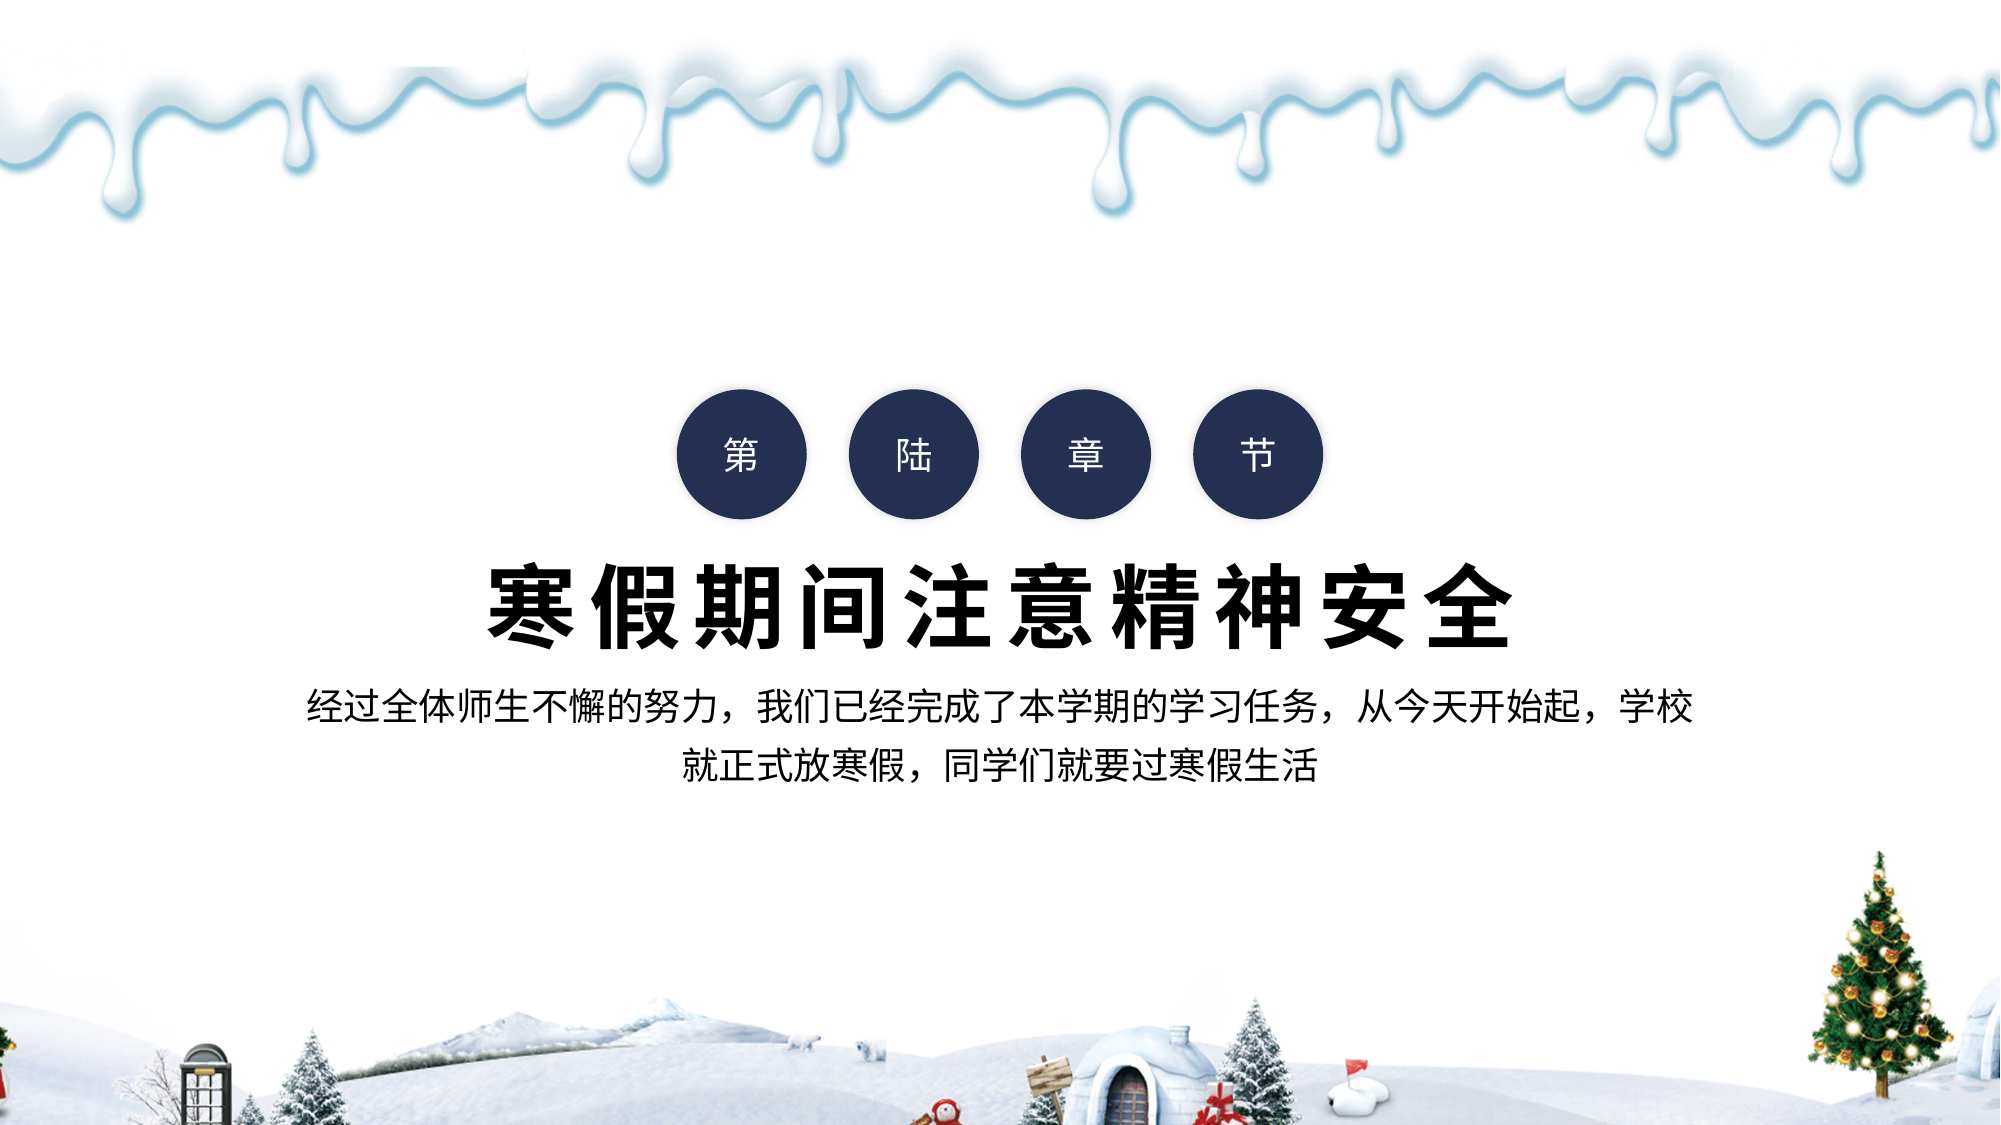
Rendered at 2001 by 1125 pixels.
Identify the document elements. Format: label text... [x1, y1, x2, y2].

text_box 节 [1192, 388, 1325, 521]
text_box 经过全体师生不懈的努力，我们已经完成了本学期的学习任务，从今天开始起，学校就正式放寒假，同学们就要过寒假生活 [279, 662, 1721, 794]
text_box 章 [1020, 388, 1153, 521]
text_box 陆 [847, 388, 980, 521]
text_box 寒假期间注意精神安全 [448, 542, 1552, 662]
picture [0, 804, 2000, 1125]
text_box 第 [675, 388, 808, 521]
picture [0, 0, 2000, 257]
